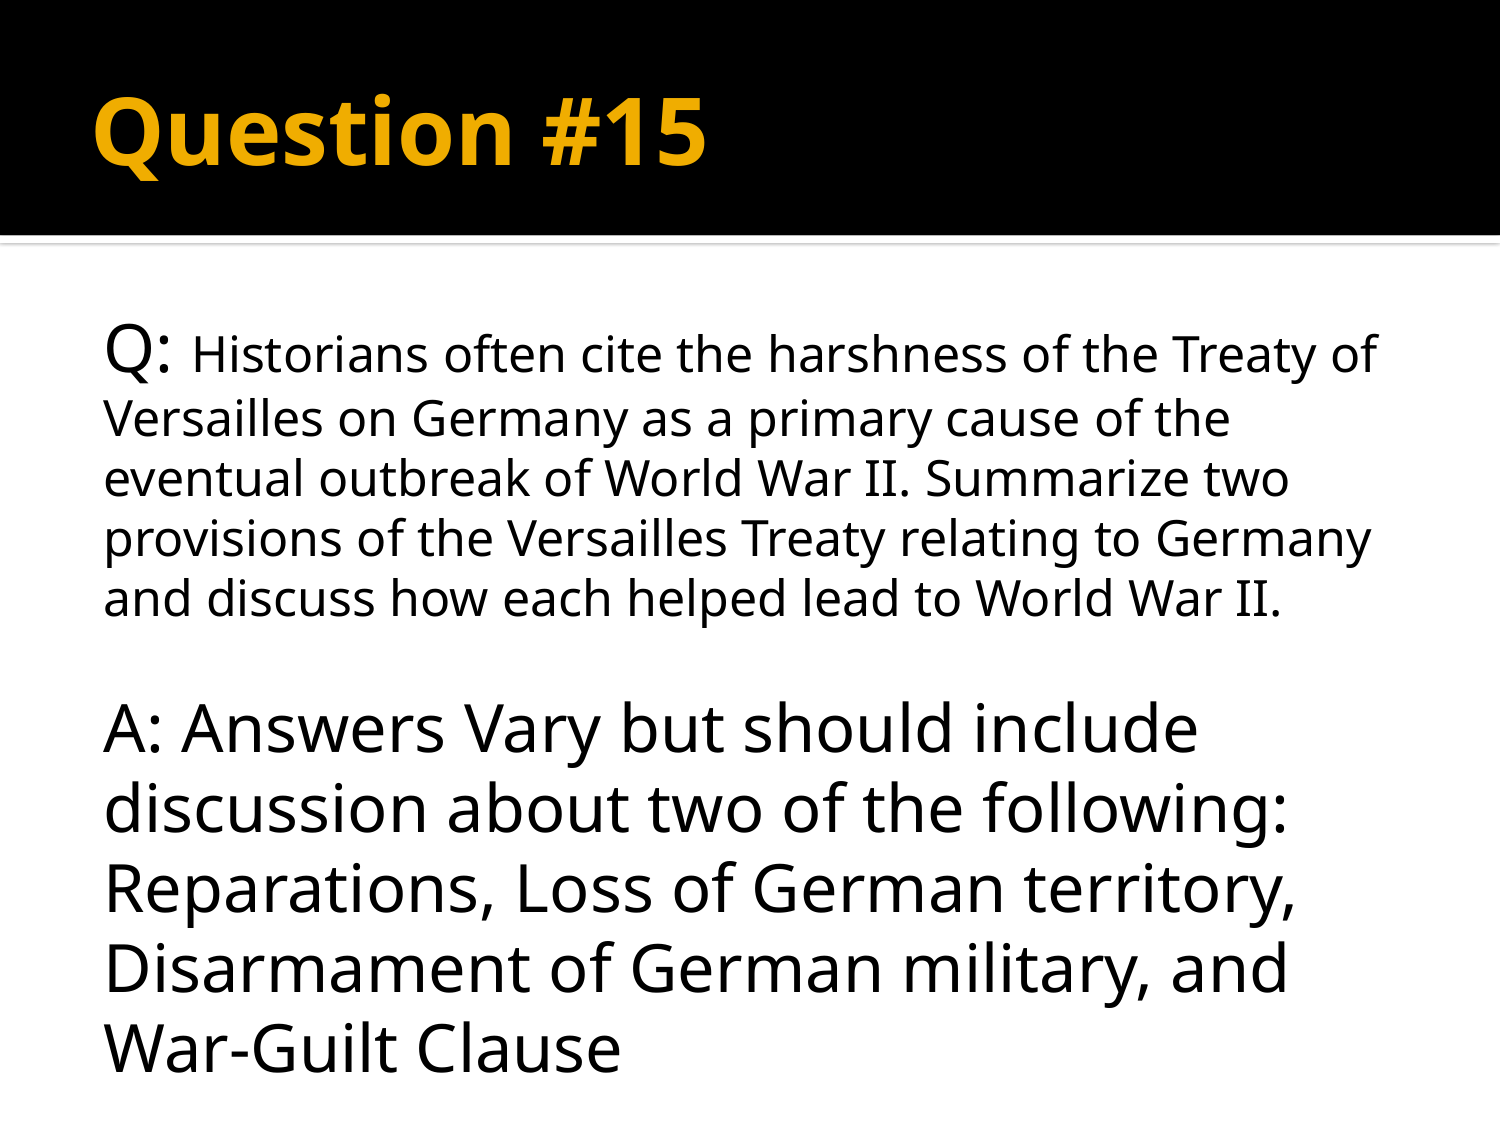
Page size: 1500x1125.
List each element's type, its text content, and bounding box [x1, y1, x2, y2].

title Question #15 [75, 25, 1425, 231]
list Q: Historians often cite the harshness of the Treaty of Versailles on Germany as a primary cause of the eventual outbreak of World War II. Summarize two provisions of the Versailles Treaty relating to Germany and discuss how each helped lead to World War II. A: Answers Vary but should include discussion about two of the following: Reparations, Loss of German territory, Disarmament of German military, and War-Guilt Clause [75, 291, 1425, 1050]
